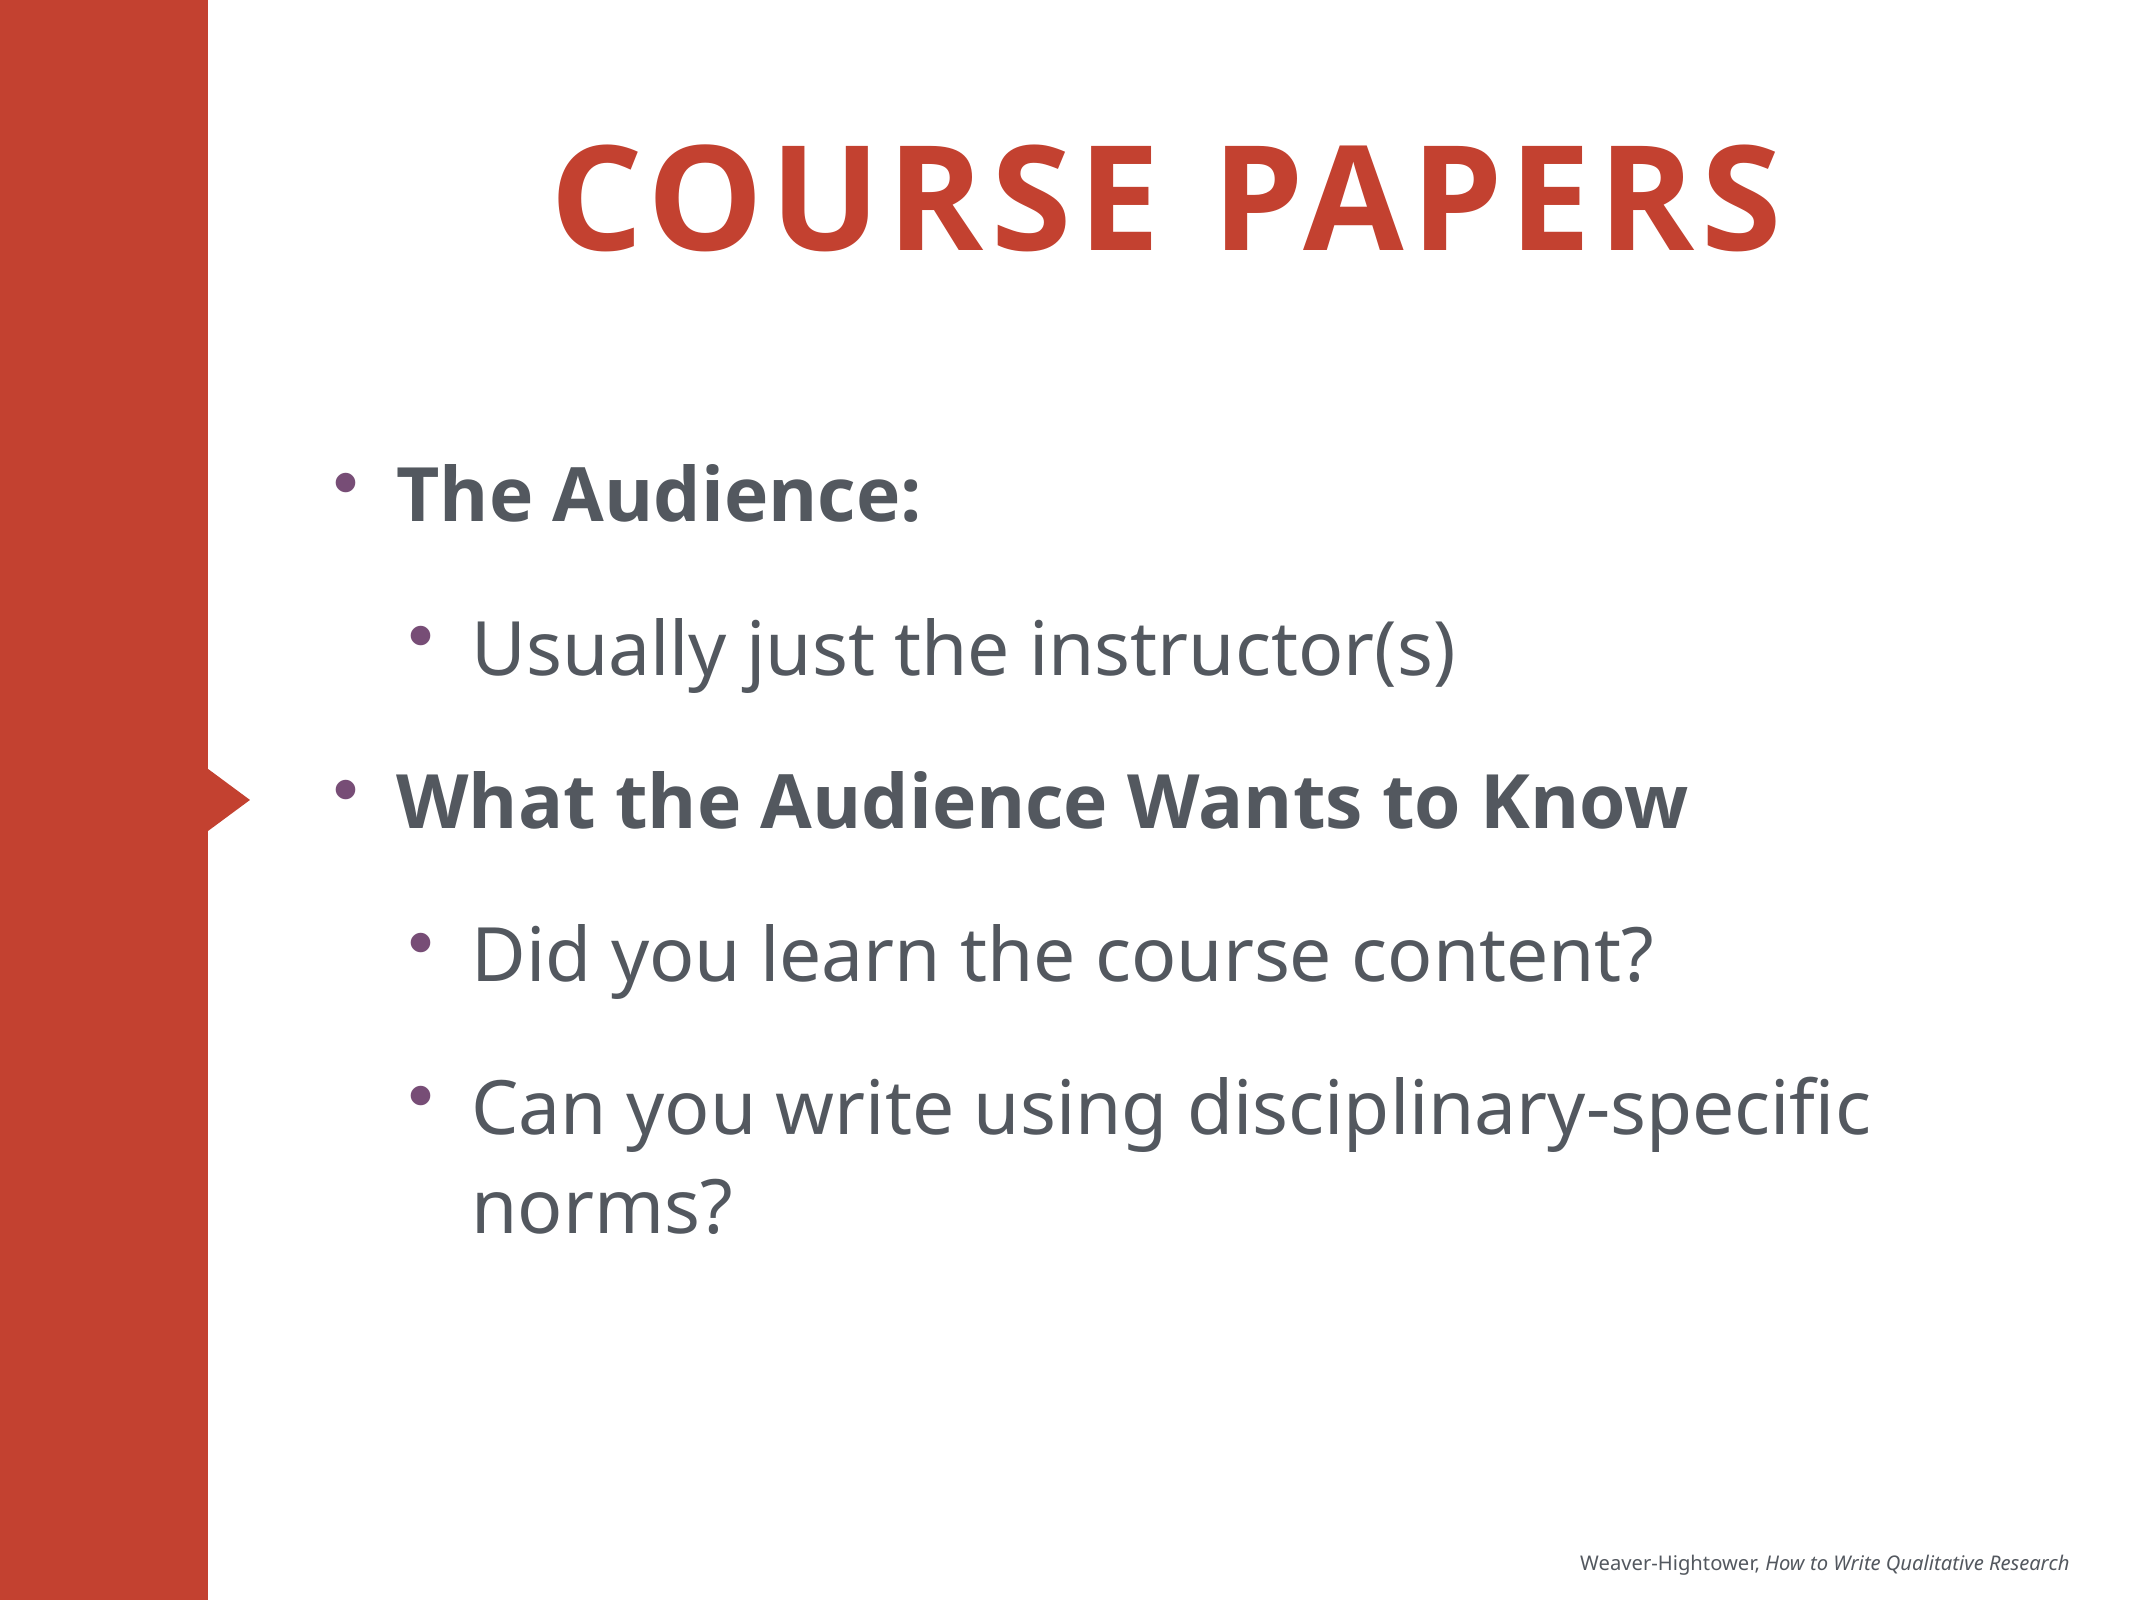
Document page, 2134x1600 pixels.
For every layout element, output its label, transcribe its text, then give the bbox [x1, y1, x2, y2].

list The Audience: Usually just the instructor(s) What the Audience Wants to Know Did you learn the course content? Can you write using disciplinary-specific norms? [333, 437, 2002, 1386]
title Course papers [333, 103, 2002, 314]
